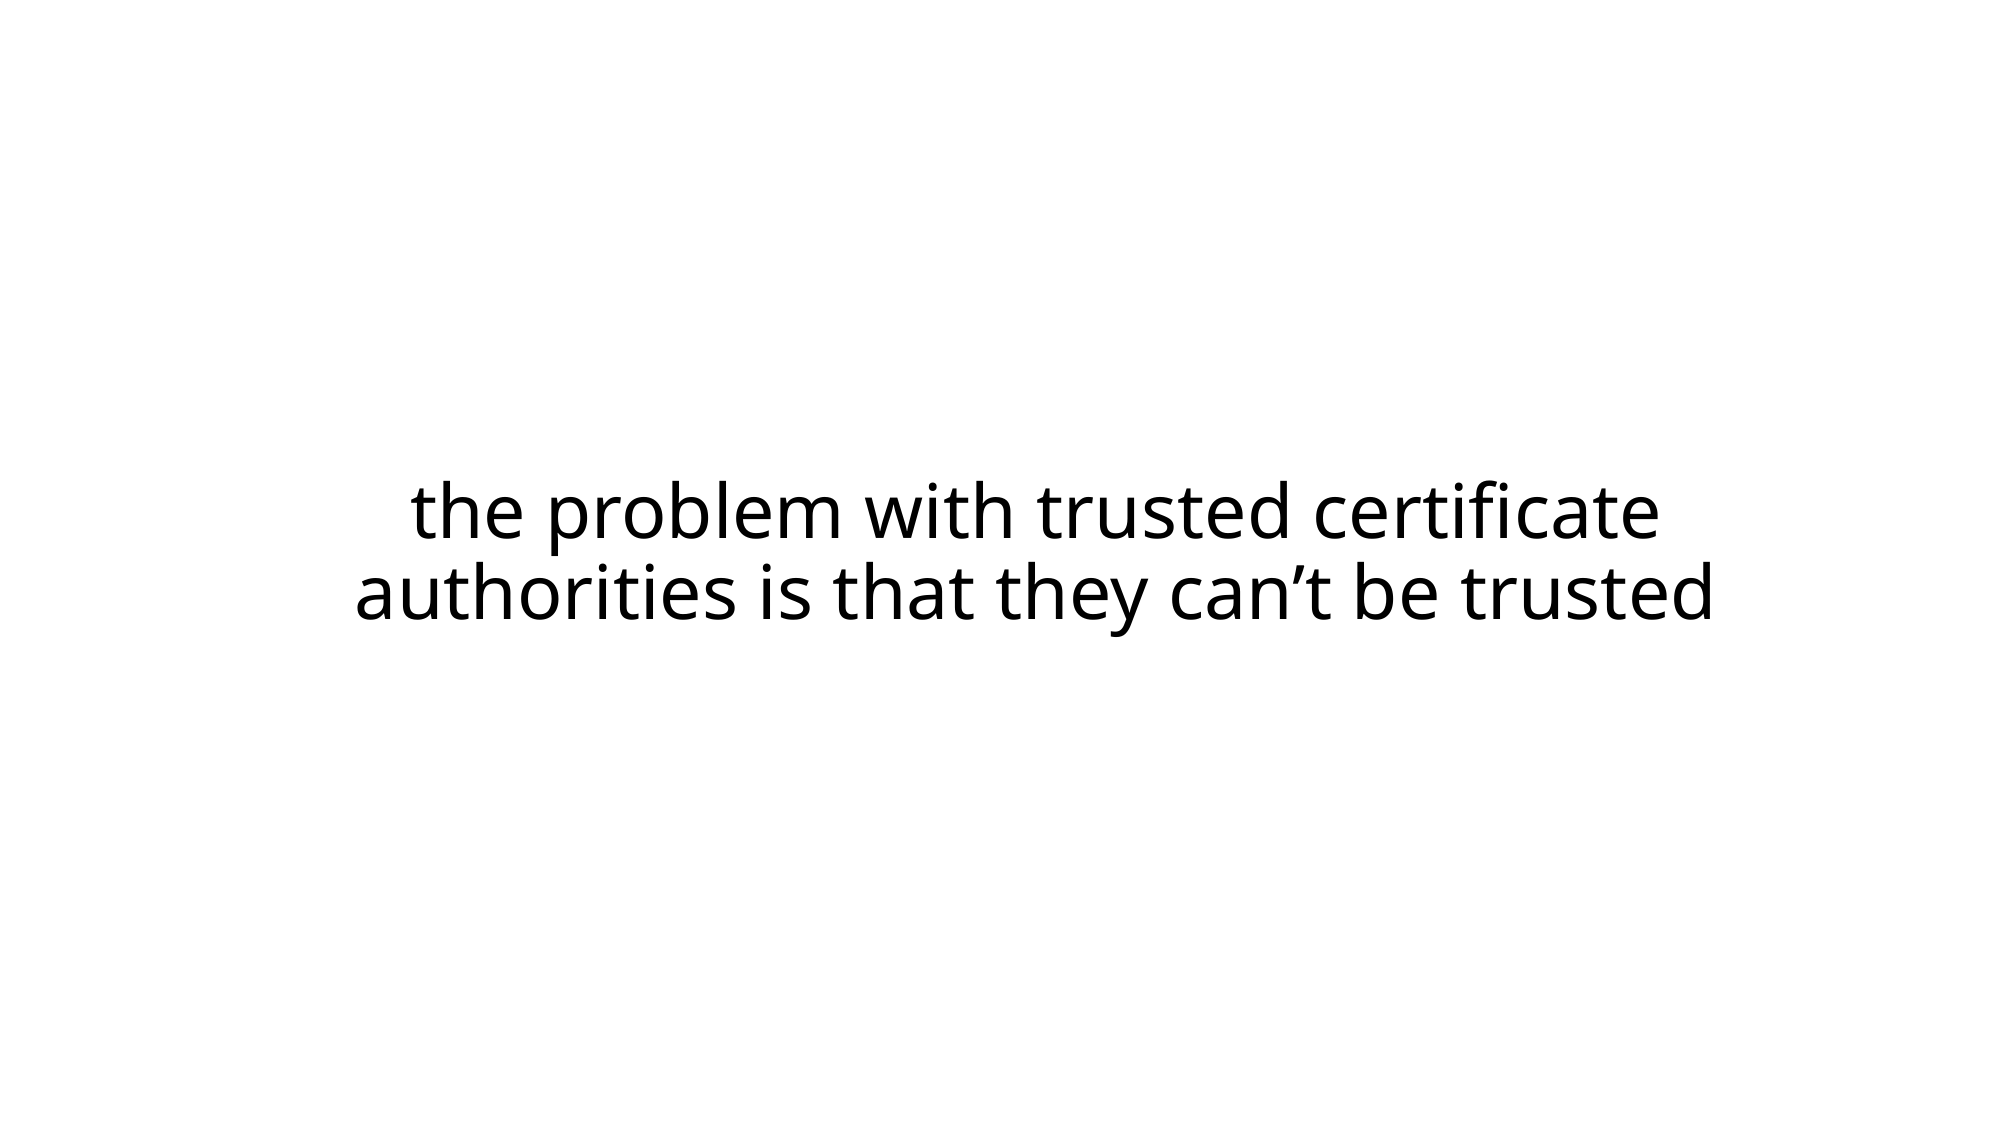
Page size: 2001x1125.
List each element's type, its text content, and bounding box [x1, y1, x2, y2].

title the problem with trusted certificate authorities is that they can’t be trusted [307, 445, 1765, 664]
